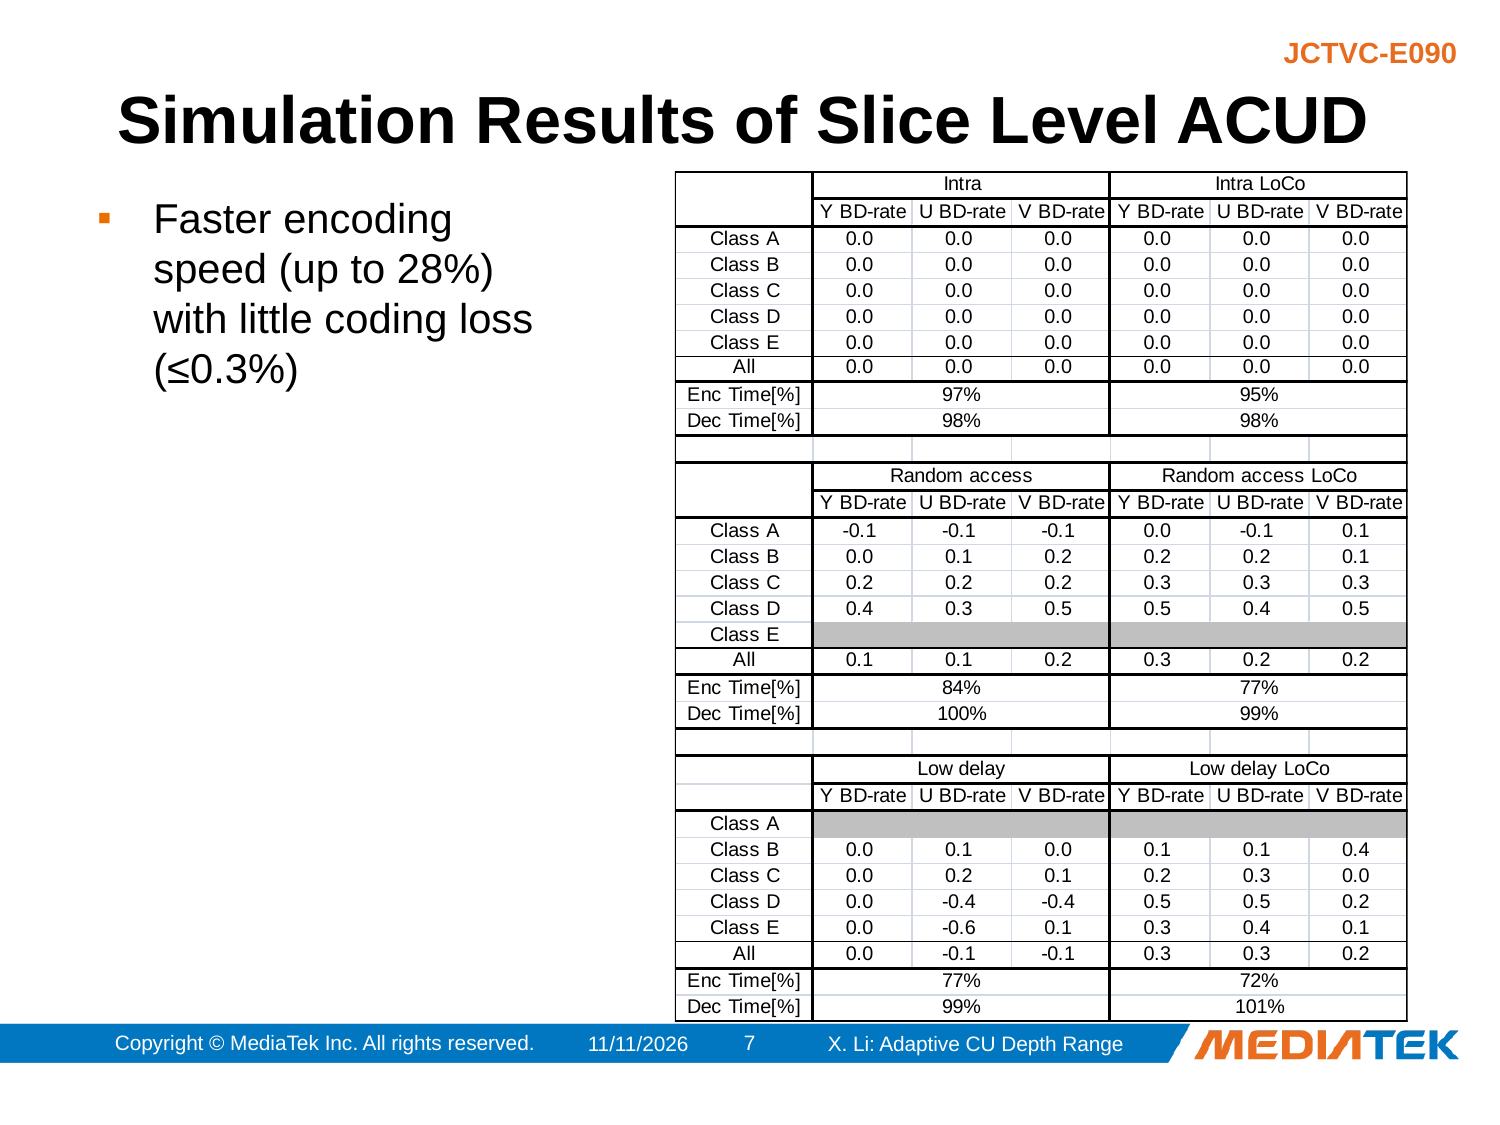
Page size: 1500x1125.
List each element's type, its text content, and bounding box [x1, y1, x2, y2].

picture [0, 1023, 99, 1063]
picture [674, 170, 1459, 1063]
title Simulation Results of Slice Level ACUD [101, 62, 1425, 172]
slide_number 6 [711, 1032, 789, 1090]
list Faster encoding speed (up to 28%) with little coding loss (≤0.3%) [81, 184, 573, 998]
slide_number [573, 1022, 711, 1090]
footer Copyright © MediaTek Inc. All rights reserved. [99, 1022, 573, 1090]
